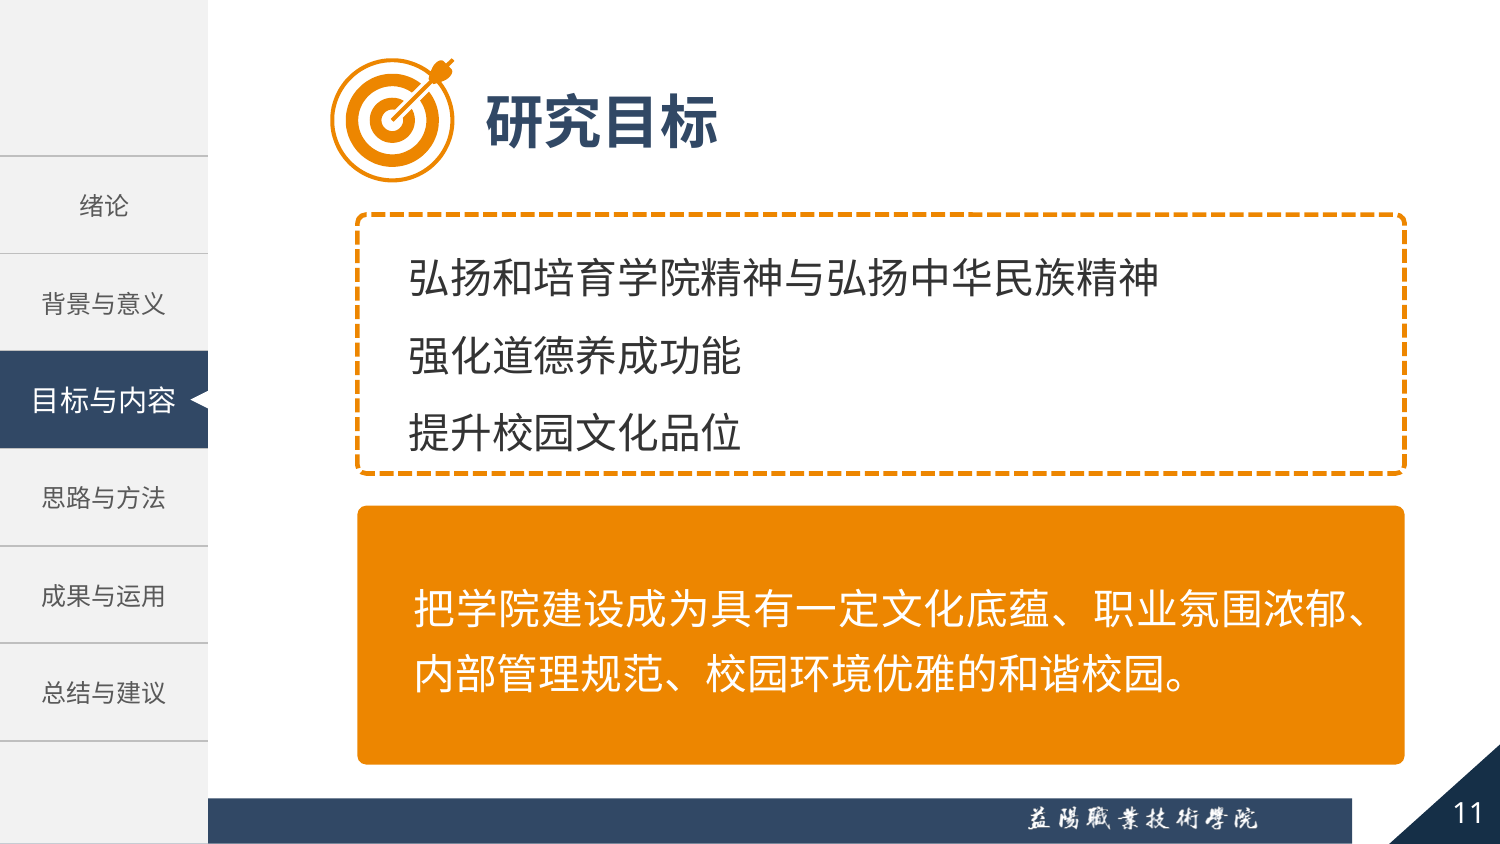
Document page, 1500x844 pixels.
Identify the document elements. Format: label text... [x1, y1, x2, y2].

text_box 研究目标 [470, 77, 854, 163]
text_box 弘扬和培育学院精神与弘扬中华民族精神 强化道德养成功能 提升校园文化品位 [397, 231, 1260, 463]
text_box [330, 58, 455, 183]
text_box [355, 503, 1407, 767]
picture [1007, 790, 1303, 844]
text_box [355, 212, 1407, 476]
text_box 把学院建设成为具有一定文化底蕴、职业氛围浓郁、内部管理规范、校园环境优雅的和谐校园。 [402, 562, 1360, 704]
